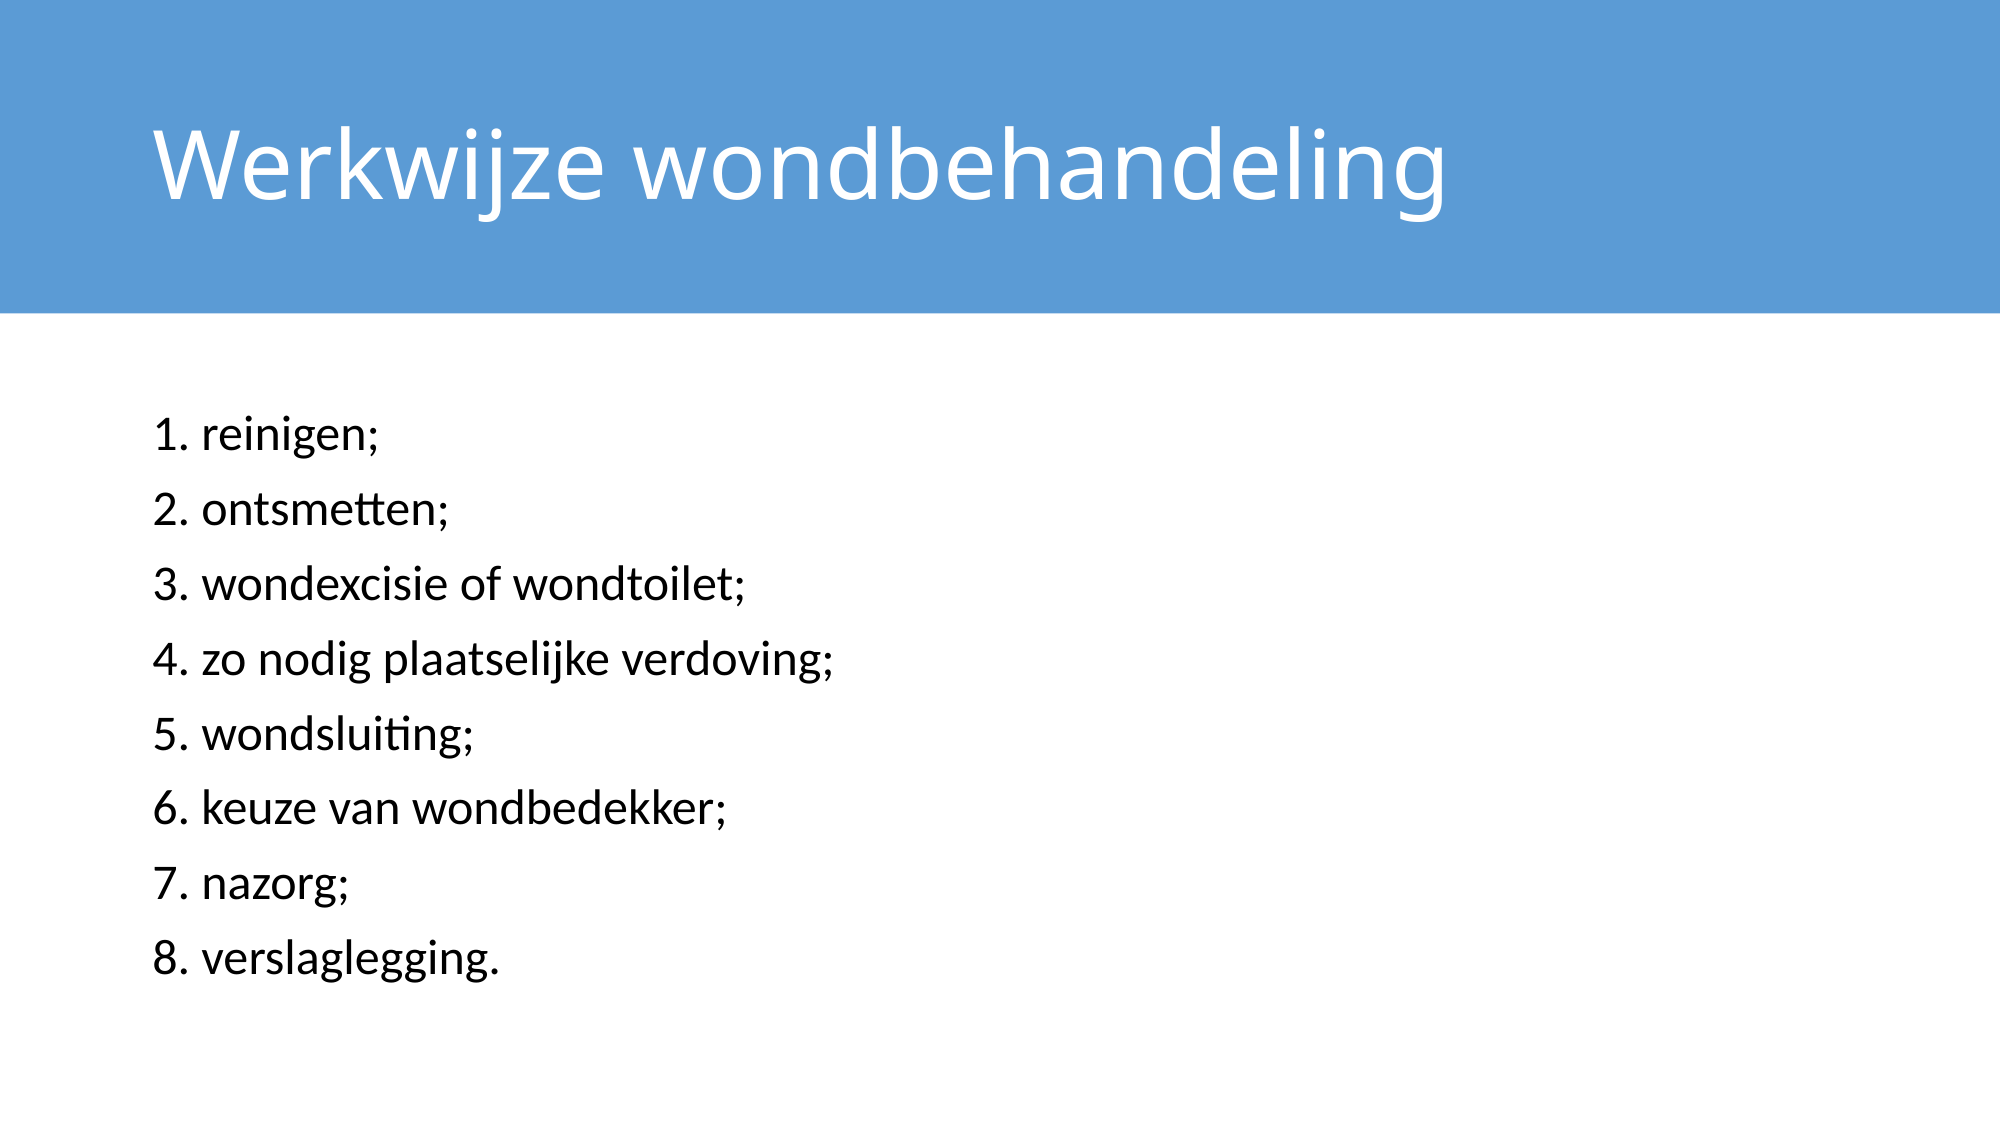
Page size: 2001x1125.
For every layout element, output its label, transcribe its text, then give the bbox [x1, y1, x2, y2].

title Werkwijze wondbehandeling [137, 59, 1863, 278]
list 1. reinigen; 2. ontsmetten; 3. wondexcisie of wondtoilet; 4. zo nodig plaatselijke verdoving; 5. wondsluiting; 6. keuze van wondbedekker; 7. nazorg; 8. verslaglegging. [137, 399, 1863, 1014]
text_box [0, 0, 2000, 314]
